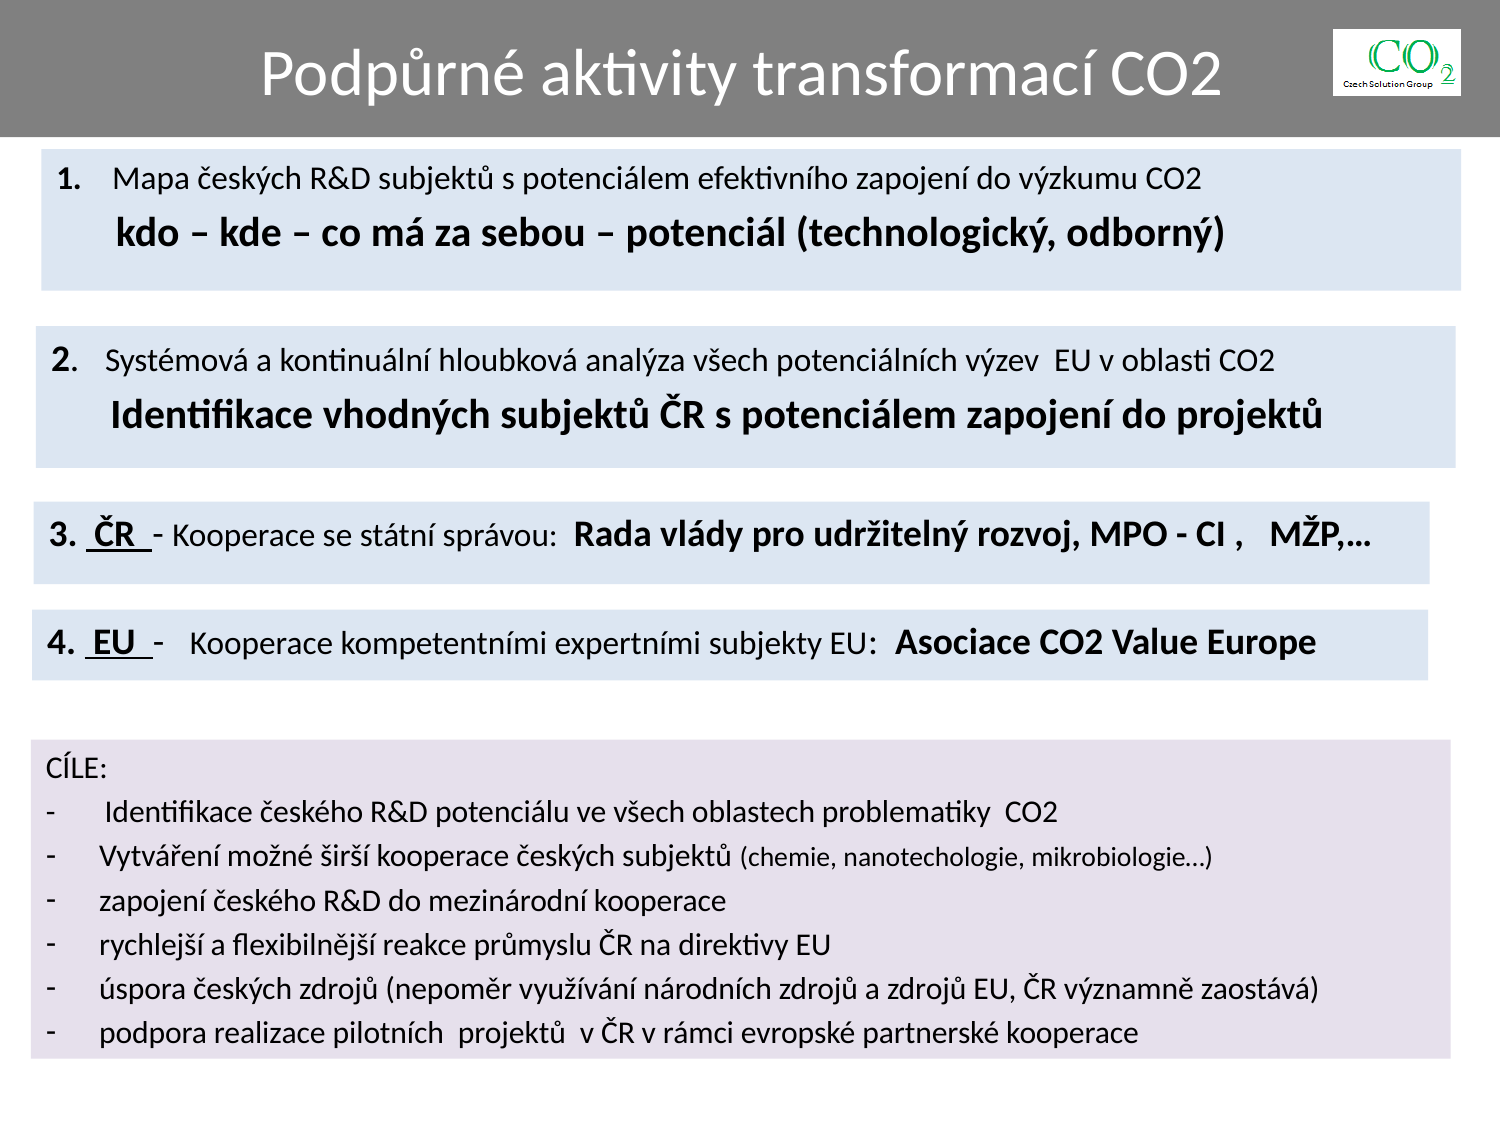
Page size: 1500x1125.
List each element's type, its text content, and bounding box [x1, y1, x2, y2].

picture [1333, 29, 1462, 96]
text_box CÍLE: - Identifikace českého R&D potenciálu ve všech oblastech problematiky CO2 Vytváření možné širší kooperace českých subjektů (chemie, nanotechologie, mikrobiologie…) zapojení českého R&D do mezinárodní kooperace rychlejší a flexibilnější reakce průmyslu ČR na direktivy EU úspora českých zdrojů (nepoměr využívání národních zdrojů a zdrojů EU, ČR významně zaostává) podpora realizace pilotních projektů v ČR v rámci evropské partnerské kooperace [30, 739, 1451, 1059]
text_box 4. EU - Kooperace kompetentními expertními subjekty EU: Asociace CO2 Value Europe [32, 609, 1429, 681]
text_box Podpůrné aktivity transformací CO2 [0, 0, 1500, 139]
text_box 2. Systémová a kontinuální hloubková analýza všech potenciálních výzev EU v oblasti CO2 Identifikace vhodných subjektů ČR s potenciálem zapojení do projektů [35, 326, 1456, 468]
list 1. Mapa českých R&D subjektů s potenciálem efektivního zapojení do výzkumu CO2 kdo – kde – co má za sebou – potenciál (technologický, odborný) [41, 149, 1462, 291]
text_box 3. ČR - Kooperace se státní správou: Rada vlády pro udržitelný rozvoj, MPO - CI , MŽP,… [33, 501, 1430, 585]
